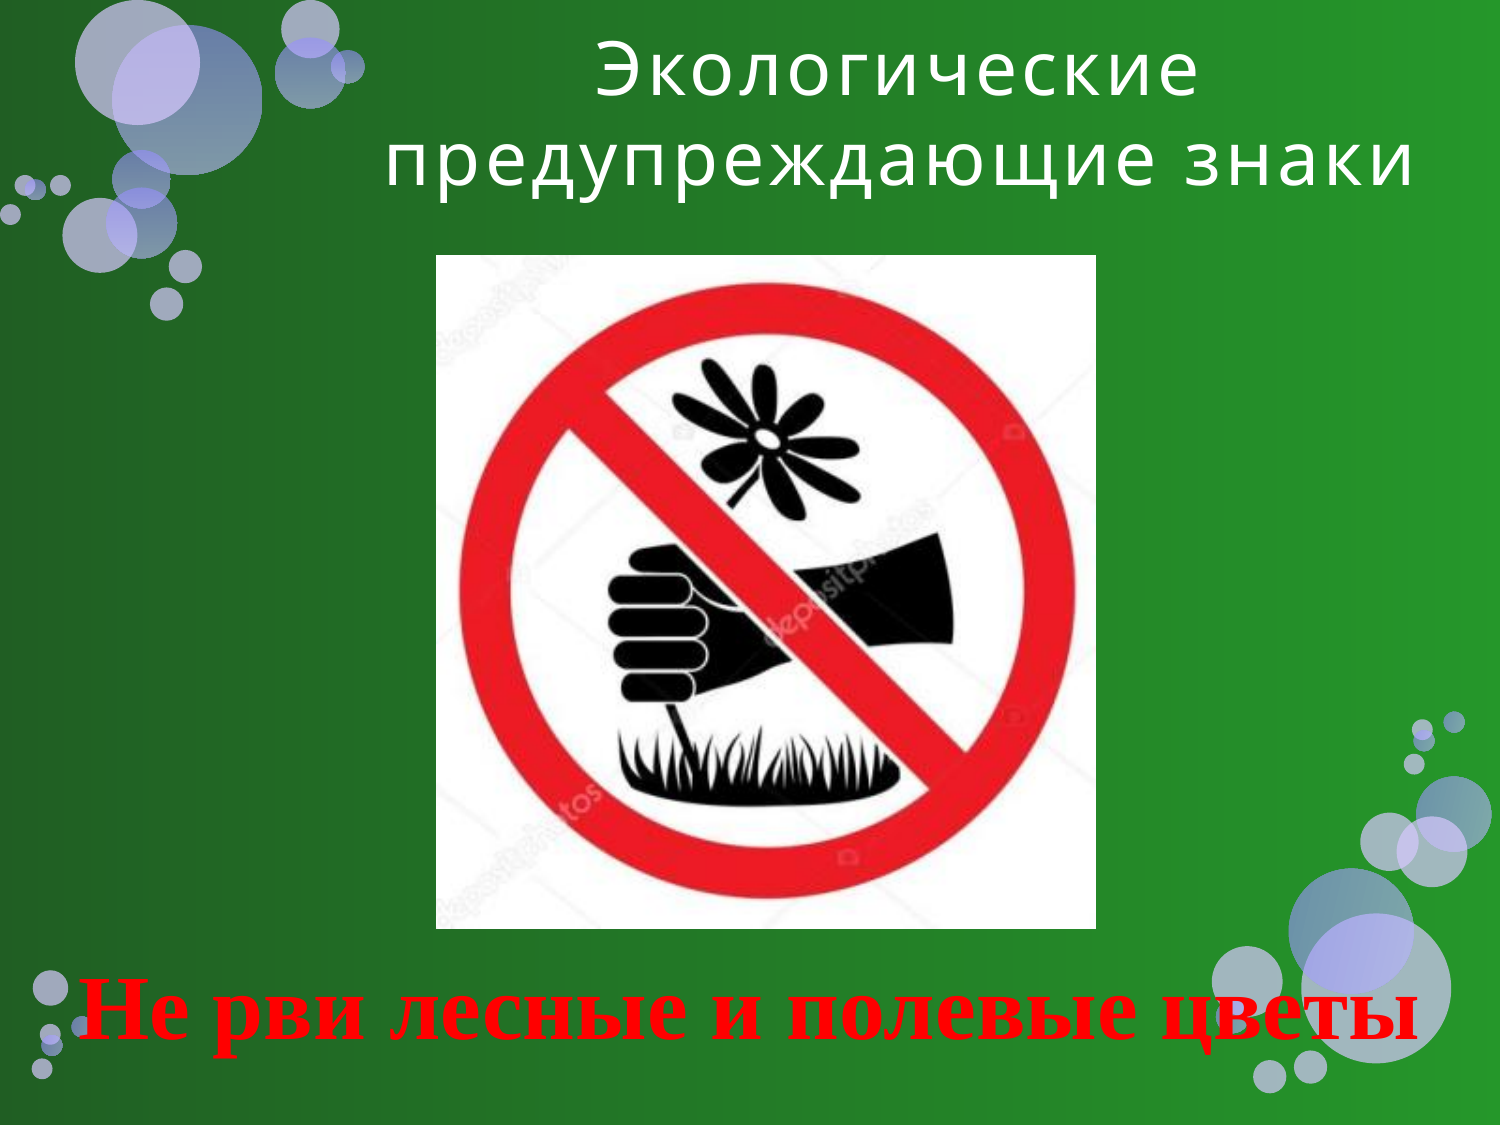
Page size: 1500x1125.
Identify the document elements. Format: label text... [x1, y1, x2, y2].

text_box Не рви лесные и полевые цветы [0, 940, 1500, 1066]
title Экологические предупреждающие знаки [301, 0, 1500, 220]
picture [429, 253, 1098, 931]
